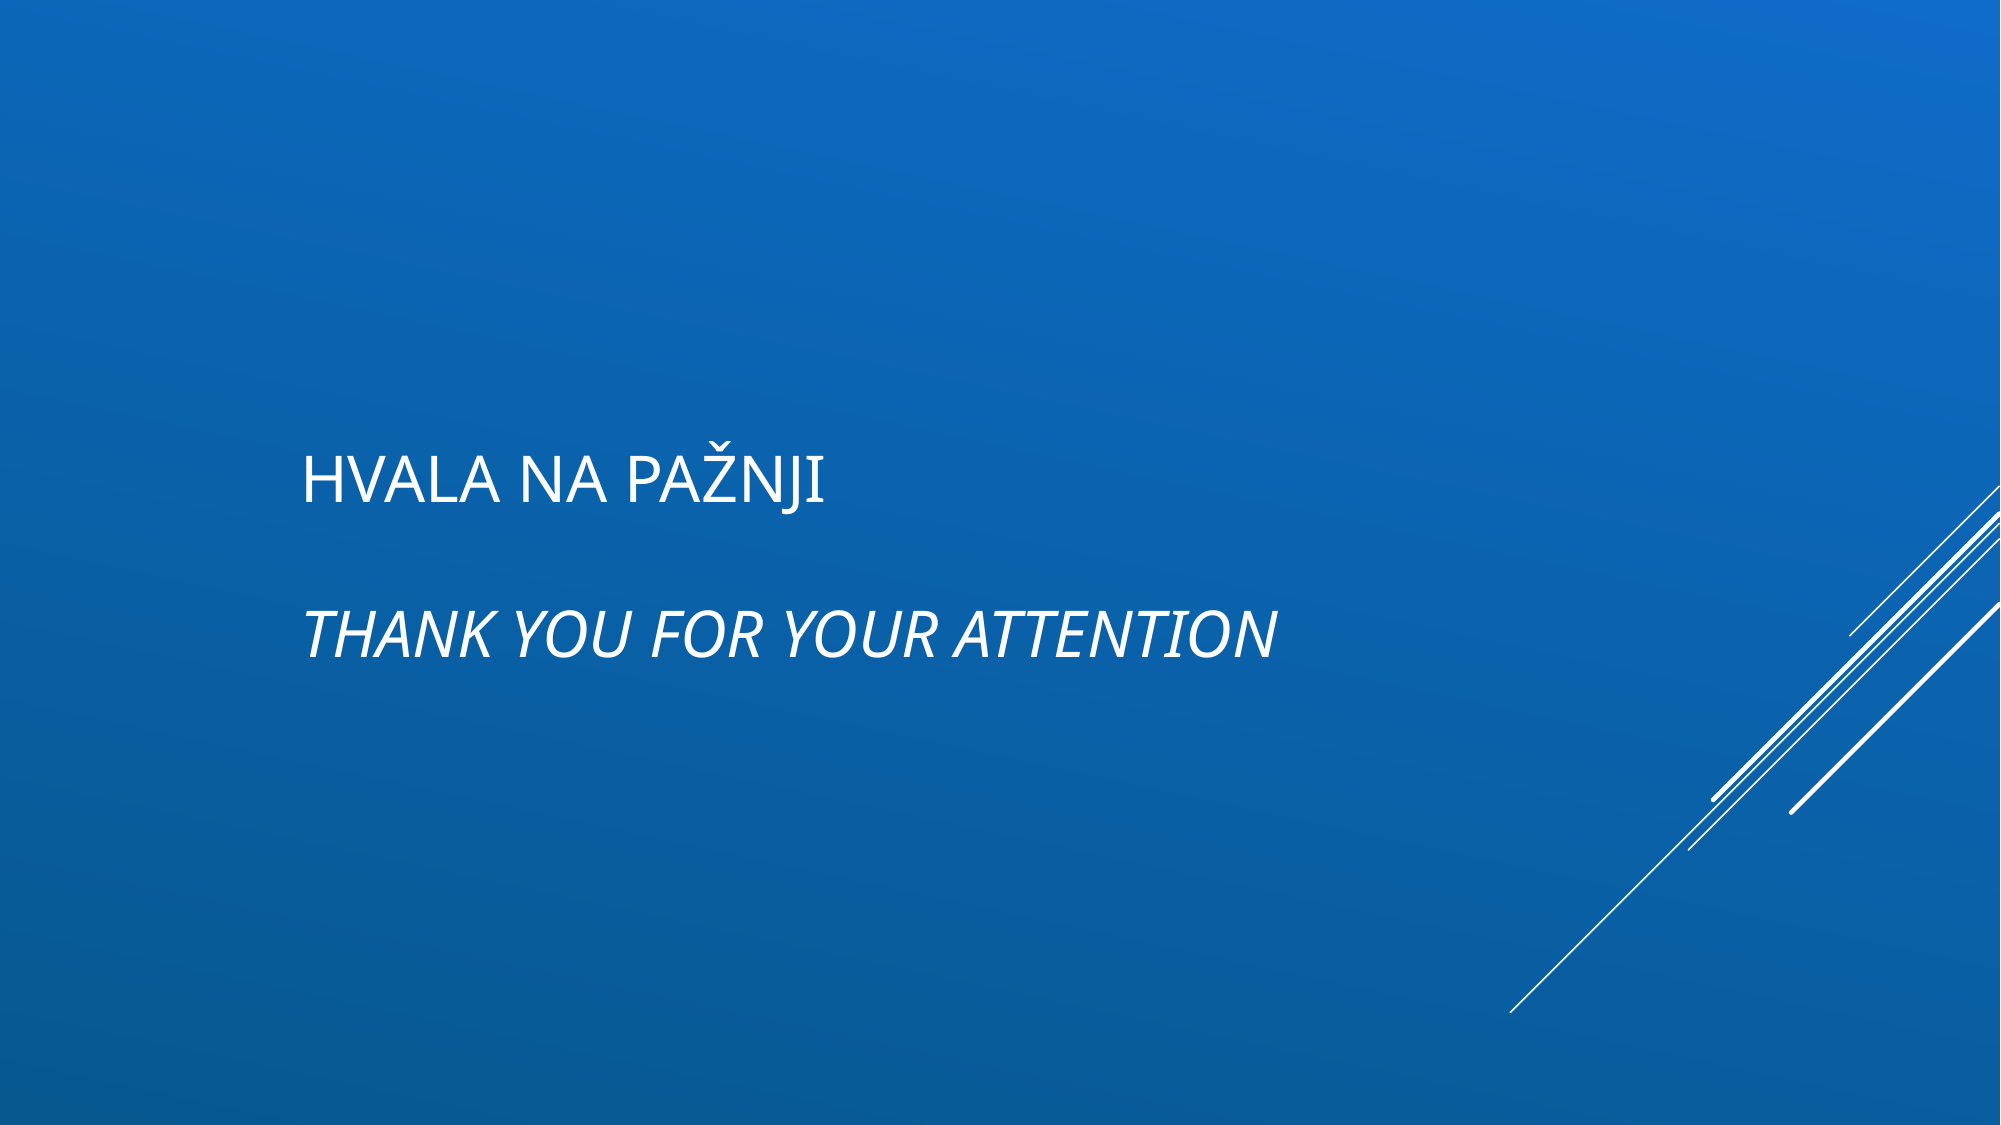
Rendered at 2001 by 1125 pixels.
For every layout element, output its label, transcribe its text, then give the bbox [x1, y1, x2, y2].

title Hvala na pažnji thank you for your attention [285, 430, 1686, 678]
